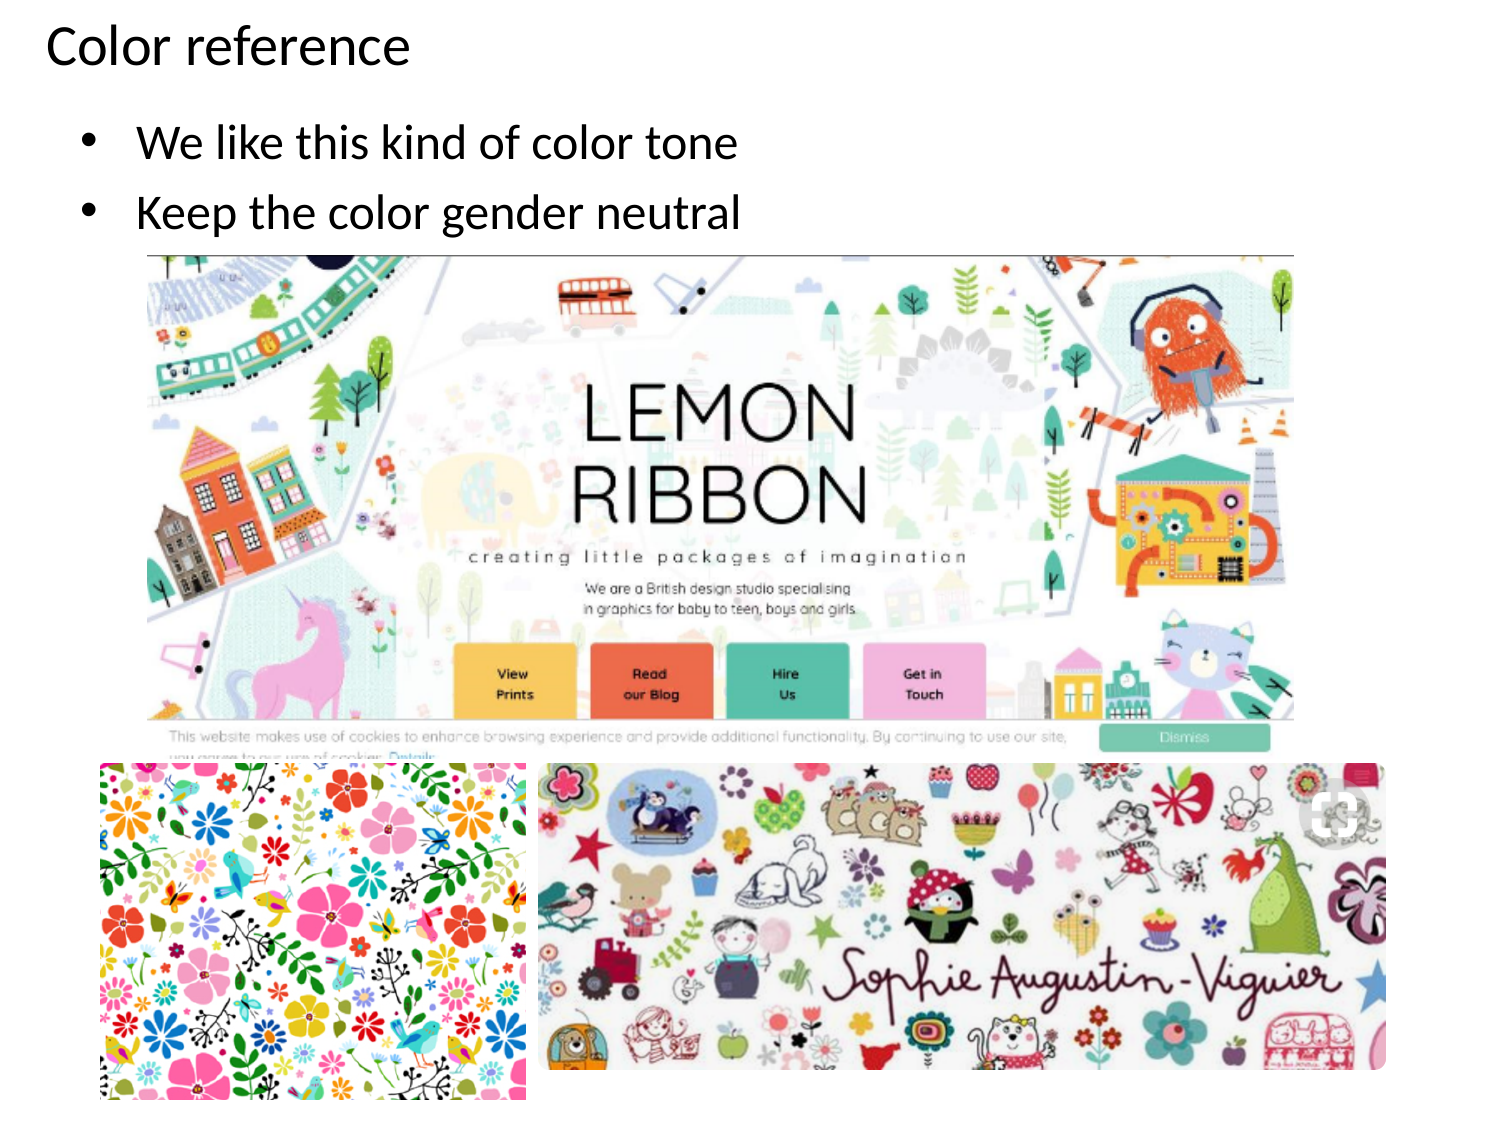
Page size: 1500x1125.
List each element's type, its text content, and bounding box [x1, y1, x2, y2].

picture [537, 762, 1389, 1074]
list We like this kind of color tone Keep the color gender neutral [64, 101, 1415, 308]
picture [147, 255, 1294, 759]
picture [100, 763, 526, 1100]
text_box Color reference [31, 0, 427, 85]
